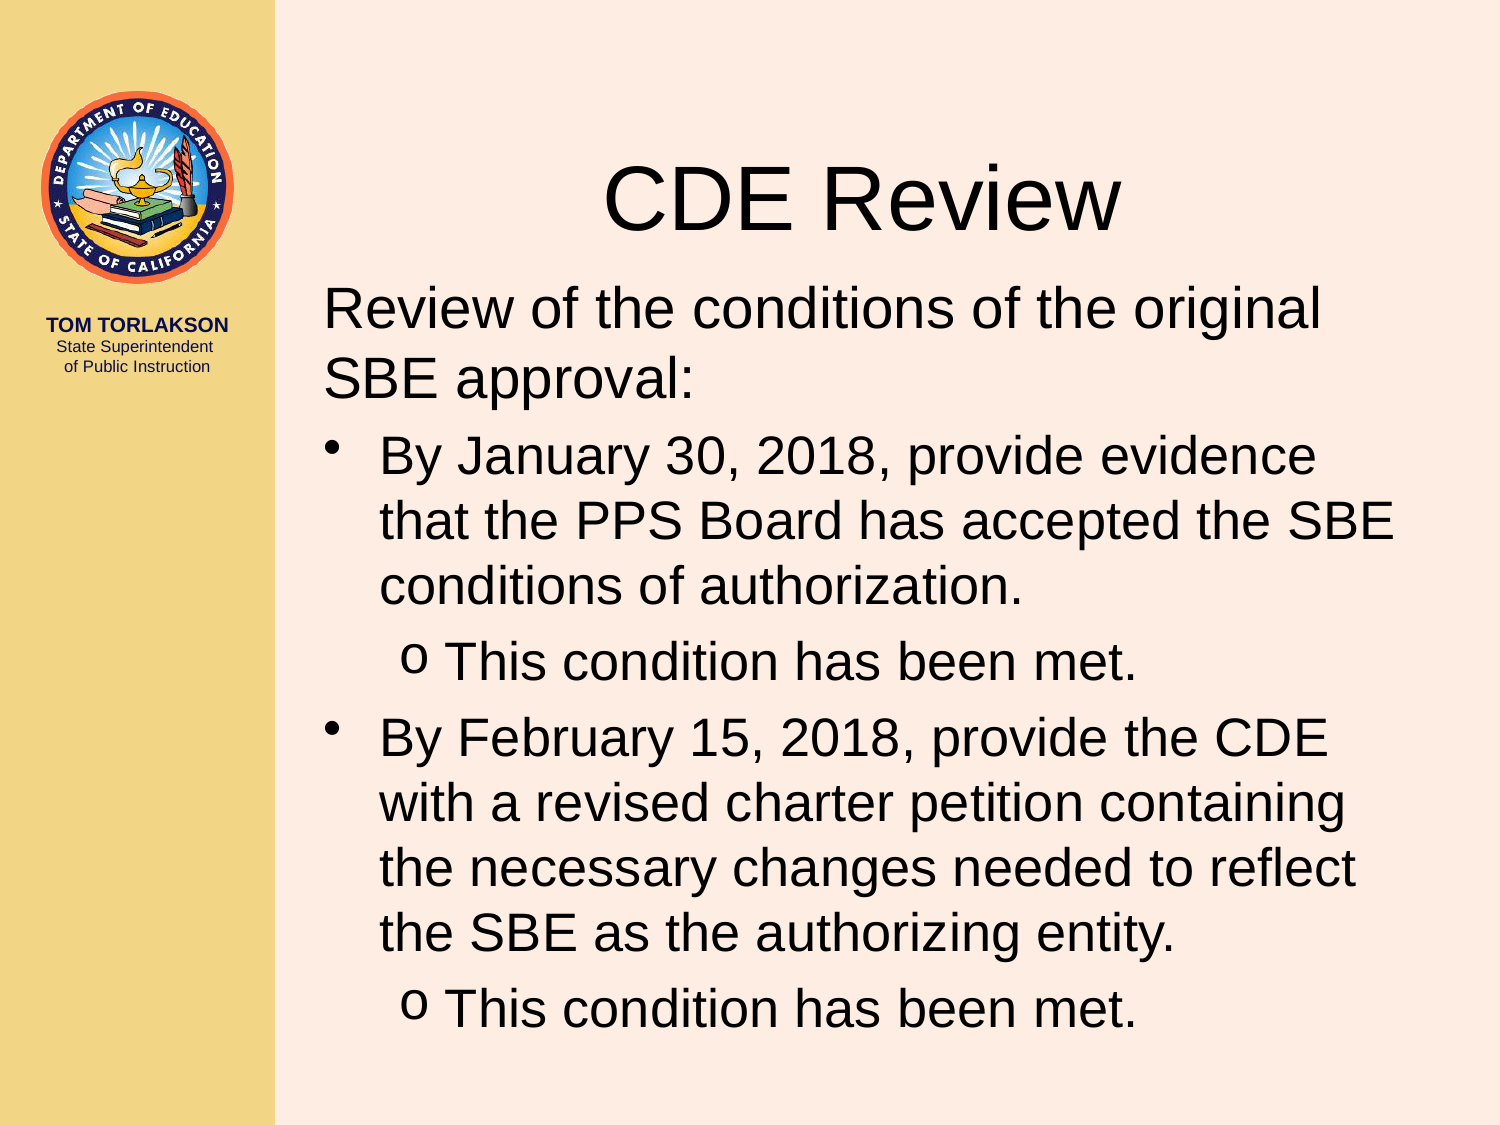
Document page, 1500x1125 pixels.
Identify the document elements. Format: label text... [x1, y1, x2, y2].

list Review of the conditions of the original SBE approval: By January 30, 2018, provide evidence that the PPS Board has accepted the SBE conditions of authorization. This condition has been met. By February 15, 2018, provide the CDE with a revised charter petition containing the necessary changes needed to reflect the SBE as the authorizing entity. This condition has been met. [308, 262, 1434, 1075]
picture [24, 74, 250, 300]
title CDE Review [312, 99, 1438, 288]
